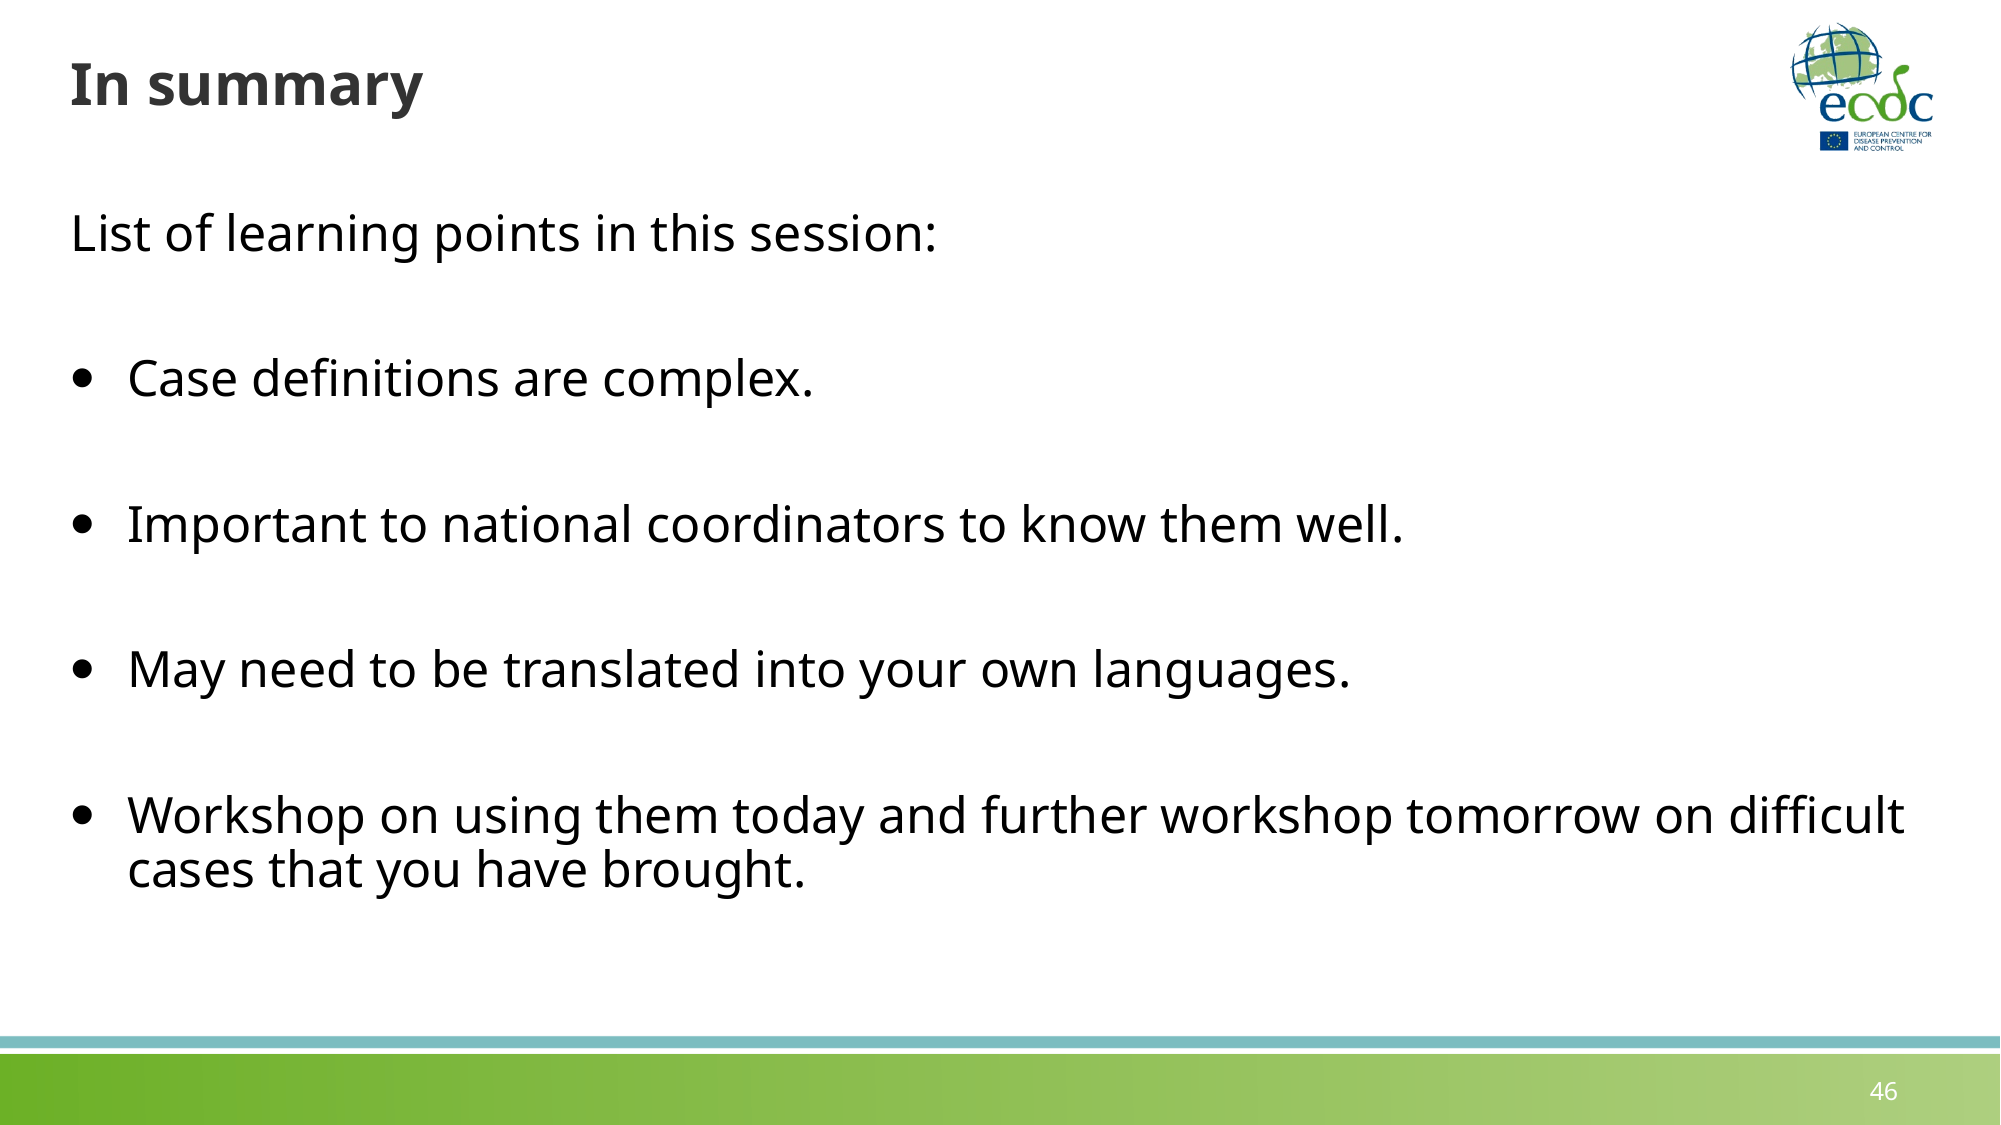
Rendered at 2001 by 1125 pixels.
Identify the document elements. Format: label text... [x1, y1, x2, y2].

picture [0, 0, 2000, 1125]
list List of learning points in this session: Case definitions are complex. Important to national coordinators to know them well. May need to be translated into your own languages. Workshop on using them today and further workshop tomorrow on difficult cases that you have brought. [70, 207, 1936, 1025]
title In summary [70, 54, 1764, 186]
slide_number 46 [1494, 1062, 1914, 1123]
